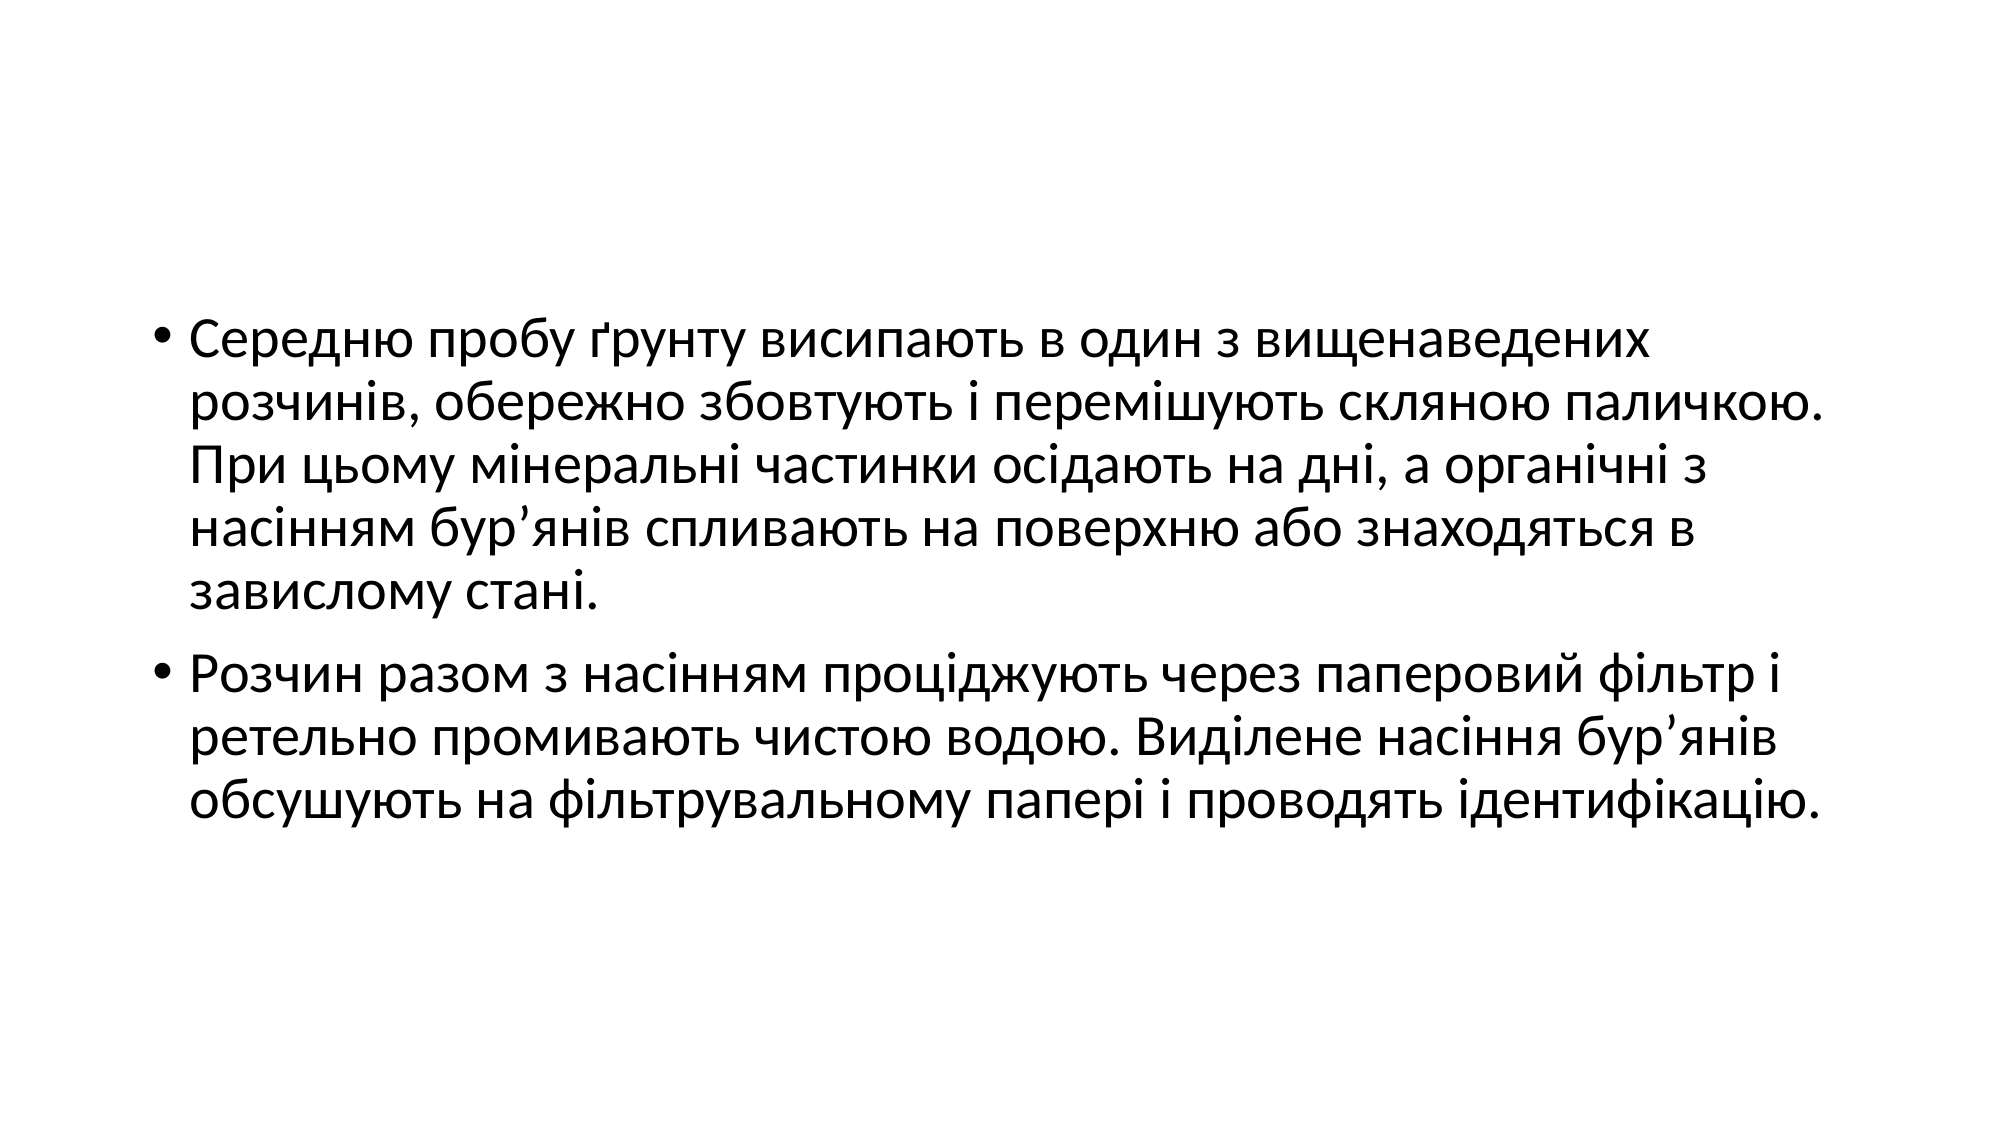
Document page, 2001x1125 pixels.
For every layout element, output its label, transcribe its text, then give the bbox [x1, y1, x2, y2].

list Середню пробу ґрунту висипають в один з вищенаведених розчинів, обережно збовтують і перемішують скляною паличкою. При цьому мінеральні частинки осідають на дні, а органічні з насінням бур’янів спливають на поверхню або знаходяться в завислому стані. Розчин разом з насінням проціджують через паперовий фільтр і ретельно промивають чистою водою. Виділене насіння бур’янів обсушують на фільтрувальному папері і проводять ідентифікацію. [137, 299, 1863, 1014]
